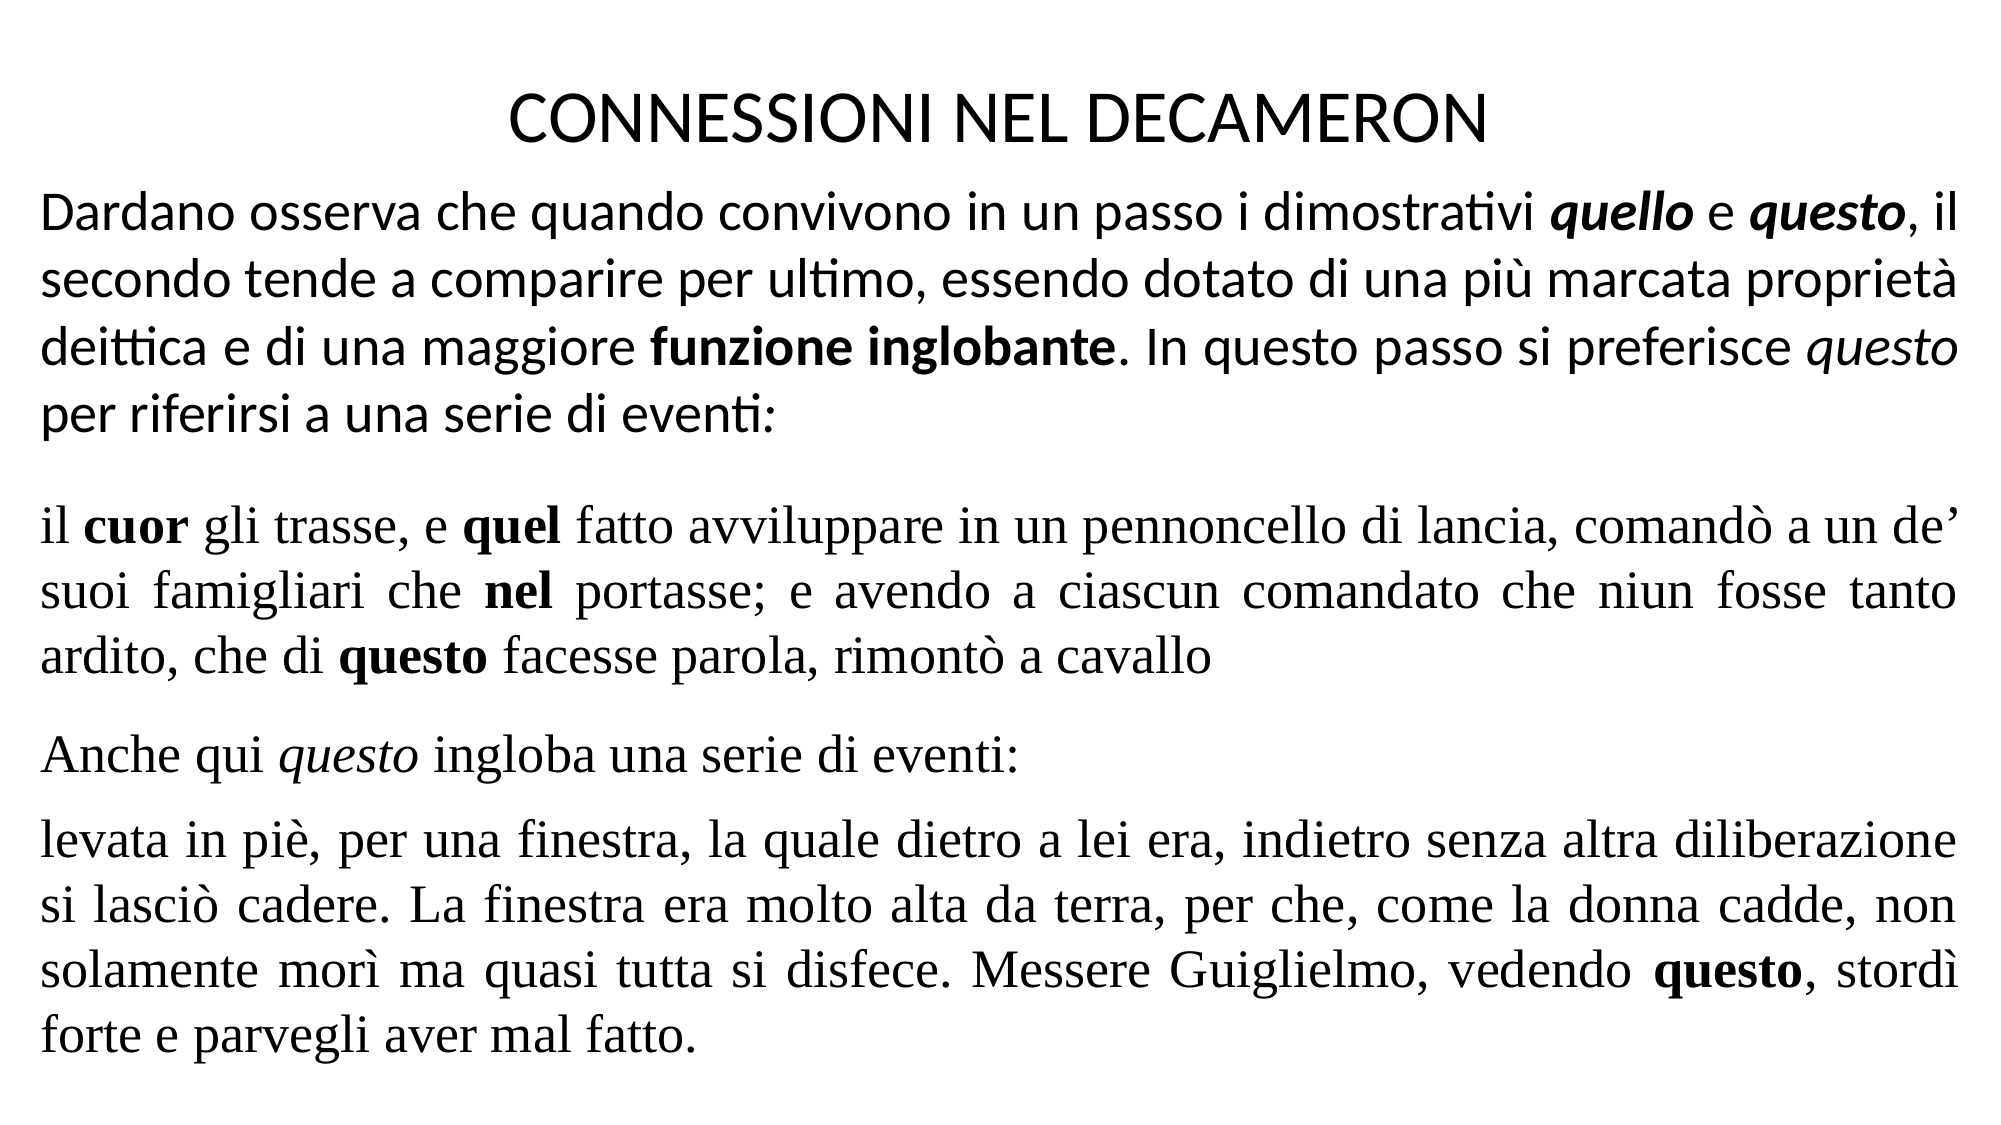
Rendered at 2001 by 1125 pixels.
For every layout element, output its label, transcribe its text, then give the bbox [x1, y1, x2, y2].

text_box CONNESSIONI NEL DECAMERON [53, 60, 1947, 166]
text_box Dardano osserva che quando convivono in un passo i dimostrativi quello e questo, il secondo tende a comparire per ultimo, essendo dotato di una più marcata proprietà deittica e di una maggiore funzione inglobante. In questo passo si preferisce questo per riferirsi a una serie di eventi: il cuor gli trasse, e quel fatto avviluppare in un pennoncello di lancia, comandò a un de’ suoi famigliari che nel portasse; e avendo a ciascun comandato che niun fosse tanto ardito, che di questo facesse parola, rimontò a cavallo Anche qui questo ingloba una serie di eventi: levata in piè, per una finestra, la quale dietro a lei era, indietro senza altra diliberazione si lasciò cadere. La finestra era molto alta da terra, per che, come la donna cadde, non solamente morì ma quasi tutta si disfece. Messere Guiglielmo, vedendo questo, stordì forte e parvegli aver mal fatto. [25, 166, 1975, 1071]
